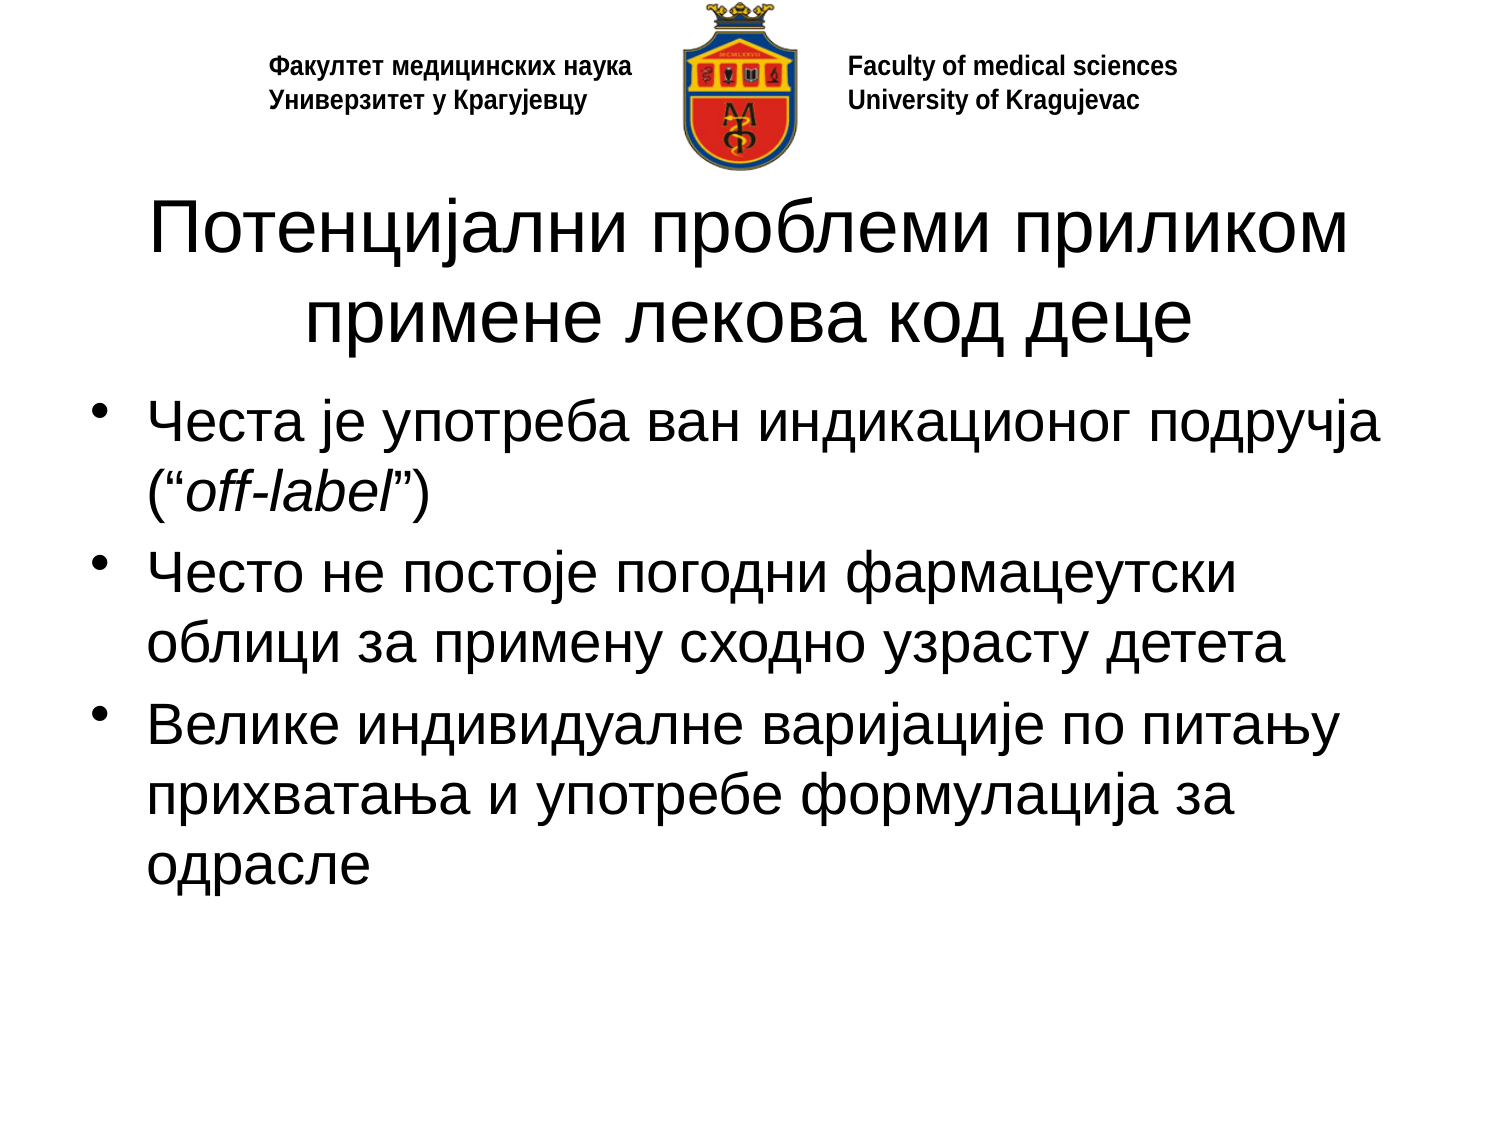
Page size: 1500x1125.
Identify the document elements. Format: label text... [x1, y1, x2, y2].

title Потенцијални проблеми приликом примене лекова код деце [74, 173, 1426, 362]
list Честа је употреба ван индикационог подручја (“off-label”) Често не постоје погодни фармацеутски облици за примену сходно узрасту детета Велике индивидуалне варијације по питању прихватања и употребе формулација за одрасле [74, 374, 1426, 1118]
